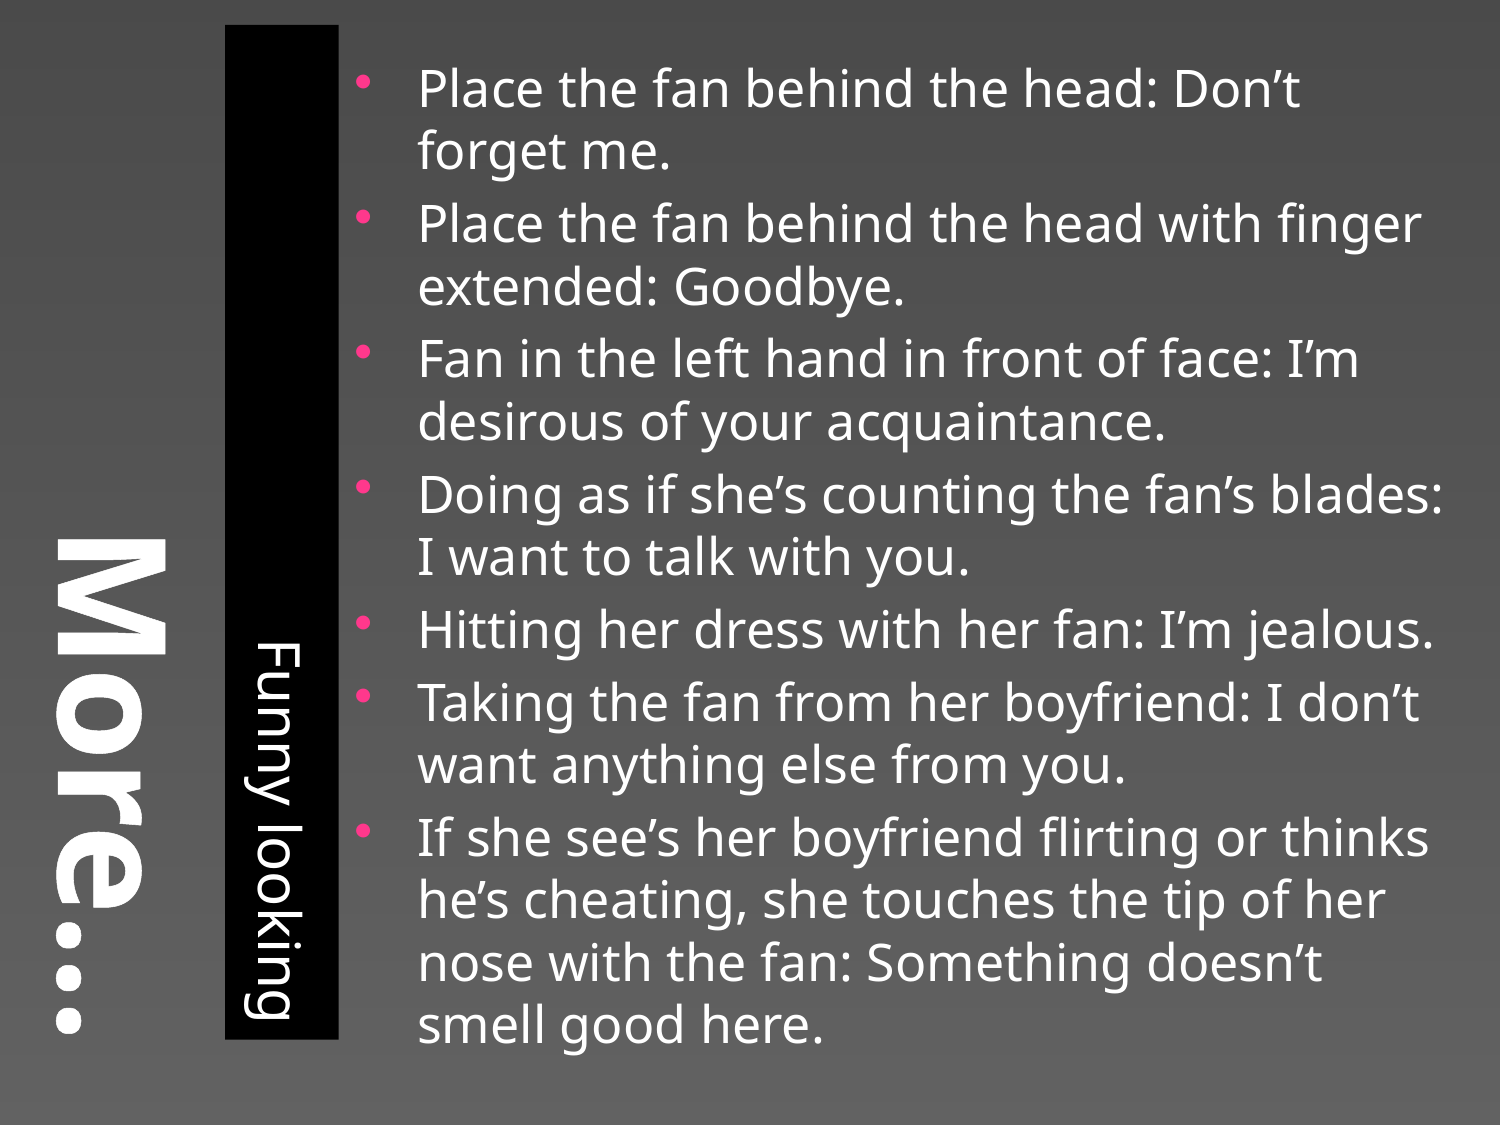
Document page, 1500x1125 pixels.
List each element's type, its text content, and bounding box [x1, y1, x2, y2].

title More… [40, 47, 216, 1058]
list Funny looking [224, 24, 340, 1041]
list Place the fan behind the head: Don’t forget me. Place the fan behind the head with finger extended: Goodbye. Fan in the left hand in front of face: I’m desirous of your acquaintance. Doing as if she’s counting the fan’s blades: I want to talk with you. Hitting her dress with her fan: I’m jealous. Taking the fan from her boyfriend: I don’t want anything else from you. If she see’s her boyfriend flirting or thinks he’s cheating, she touches the tip of her nose with the fan: Something doesn’t smell good here. [331, 47, 1475, 1075]
